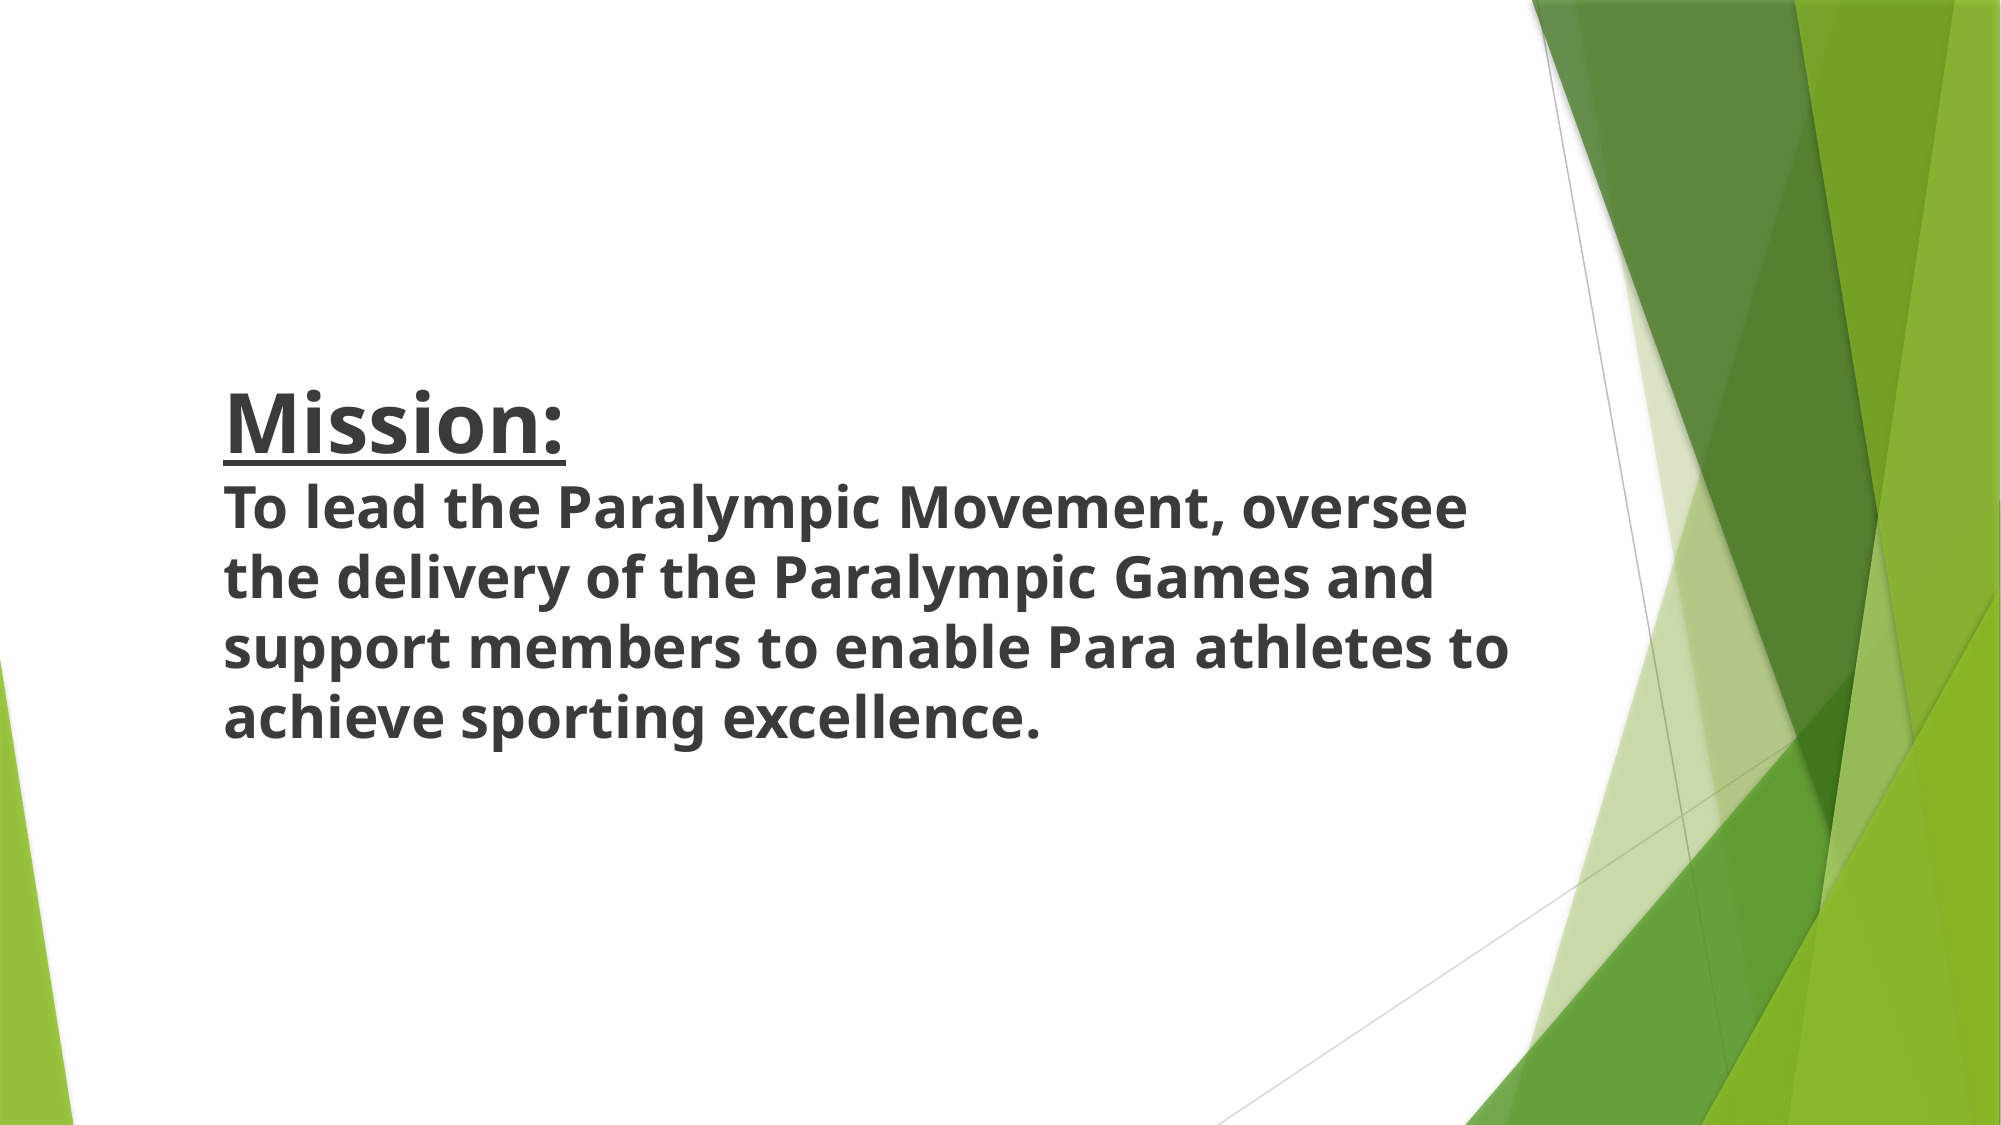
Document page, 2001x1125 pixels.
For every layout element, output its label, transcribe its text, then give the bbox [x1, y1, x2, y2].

text_box Mission: To lead the Paralympic Movement, oversee the delivery of the Paralympic Games and support members to enable Para athletes to achieve sporting excellence. [208, 363, 1576, 758]
